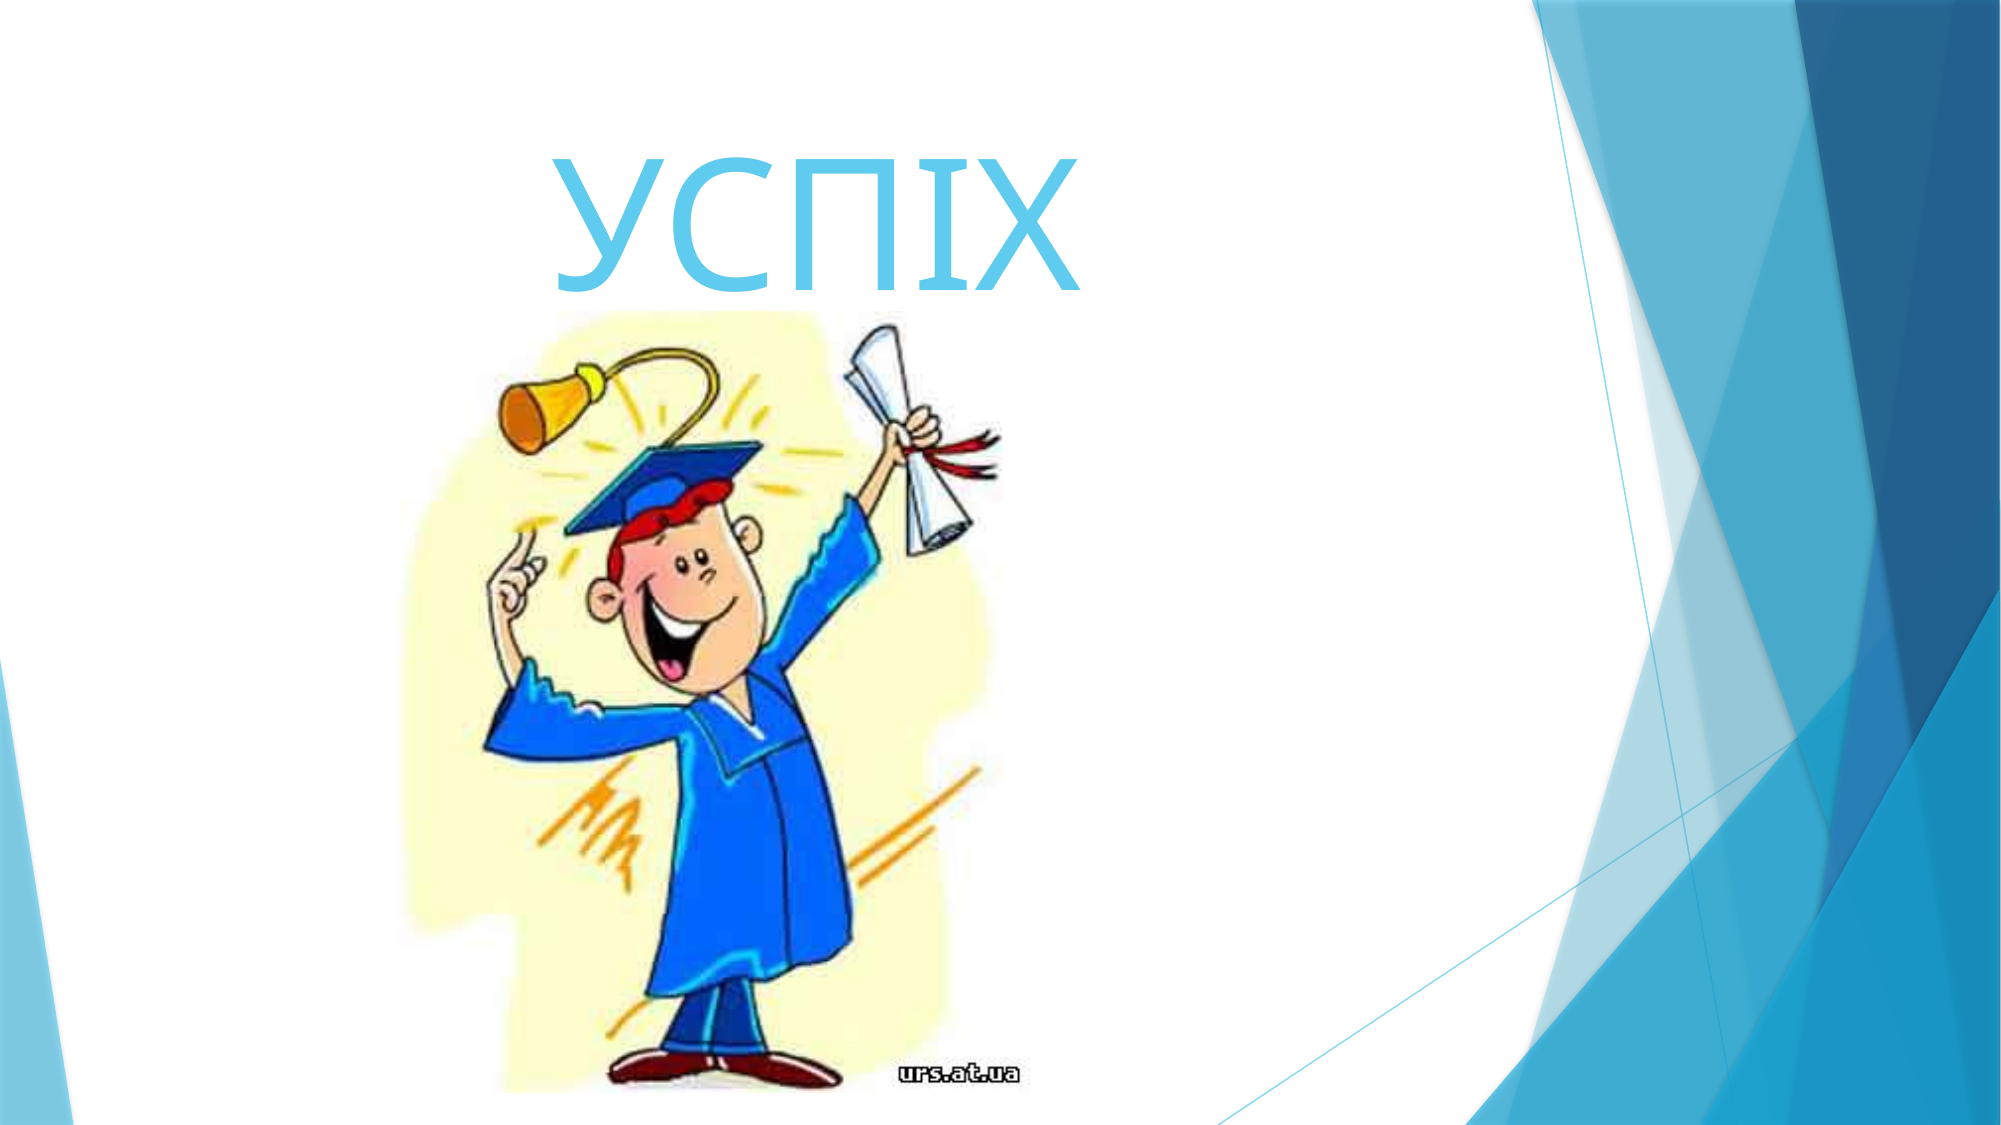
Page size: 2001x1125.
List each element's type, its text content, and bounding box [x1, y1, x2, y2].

title УСПІХ [111, 99, 1522, 317]
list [368, 311, 1031, 1093]
